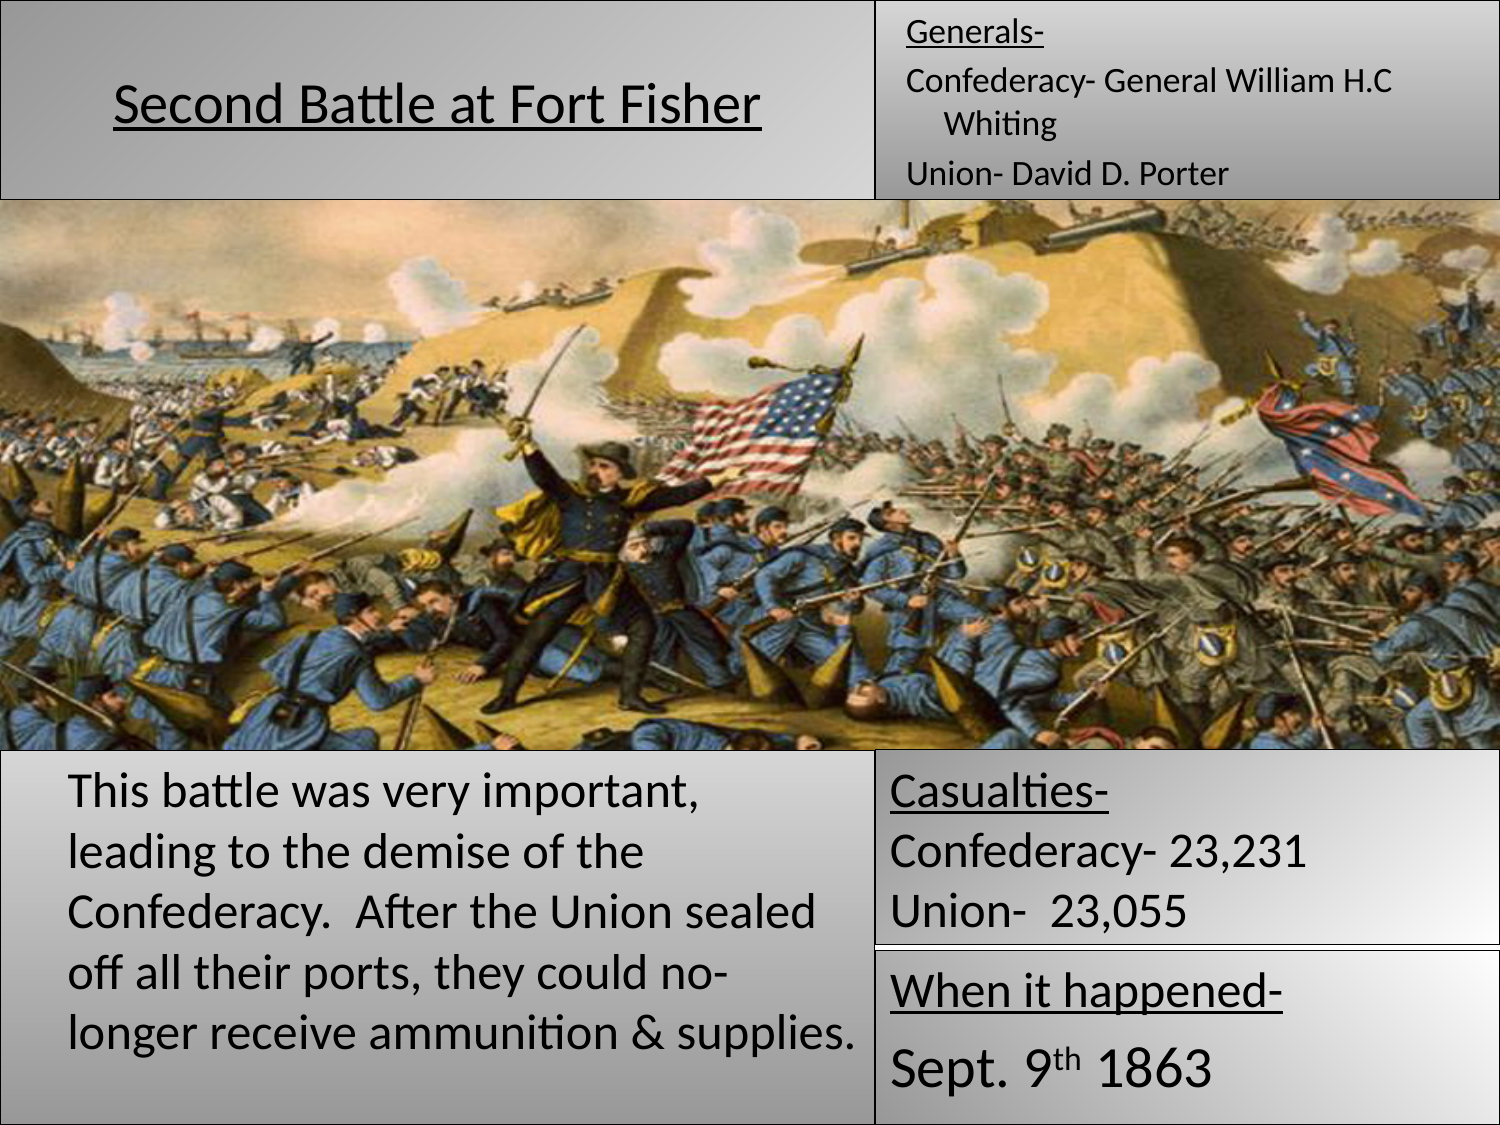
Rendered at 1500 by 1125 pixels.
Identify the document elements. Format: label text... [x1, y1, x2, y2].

picture [0, 0, 1500, 869]
list This battle was very important, leading to the demise of the Confederacy. After the Union sealed off all their ports, they could no-longer receive ammunition & supplies. [0, 877, 875, 1125]
text_box Casualties- Confederacy- 23,231 Union- 23,055 [875, 876, 1500, 945]
text_box When it happened- Sept. 9th 1863 [875, 950, 1500, 1125]
